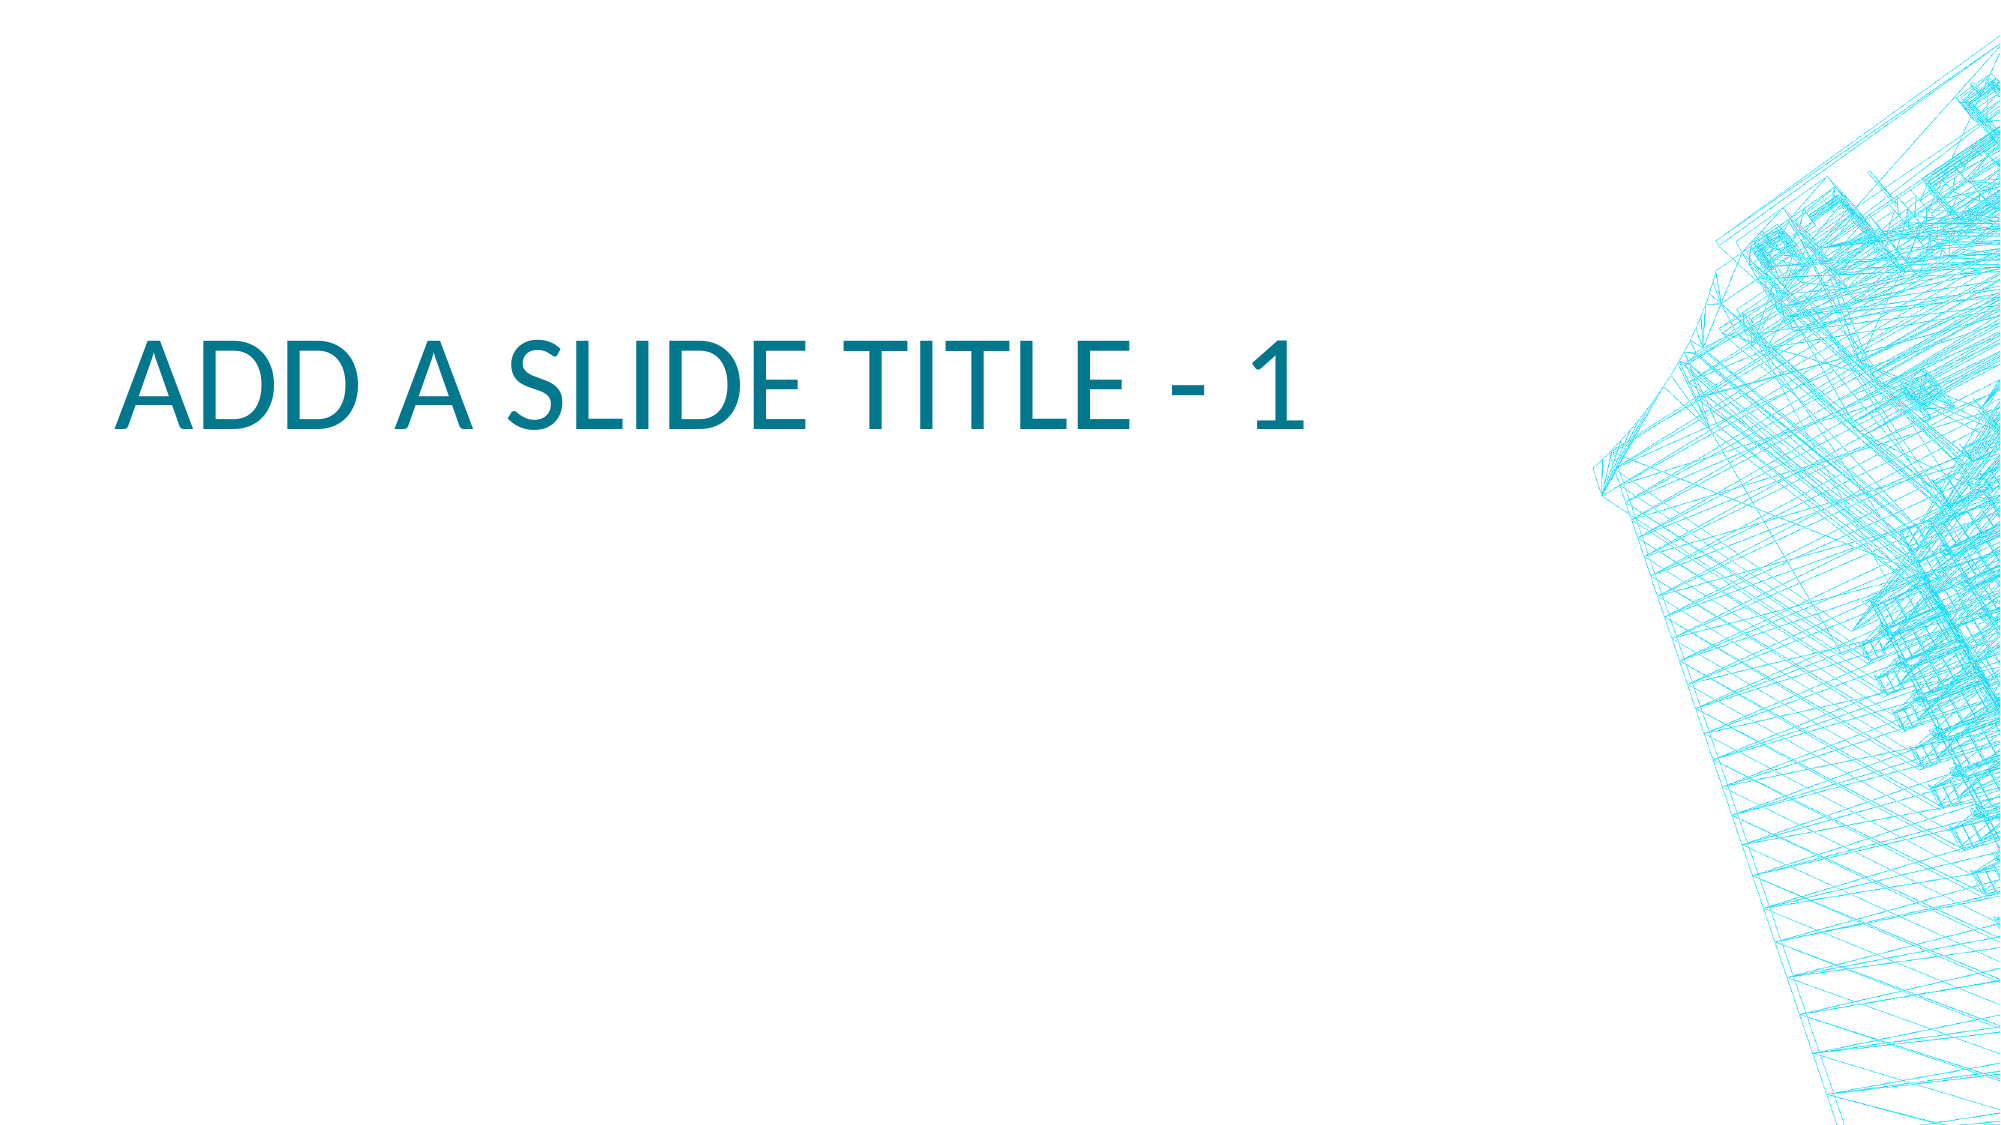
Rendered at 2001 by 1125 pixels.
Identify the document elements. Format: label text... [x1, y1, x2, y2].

picture [0, 0, 2001, 1125]
title Add a Slide Title - 1 [99, 135, 1525, 465]
